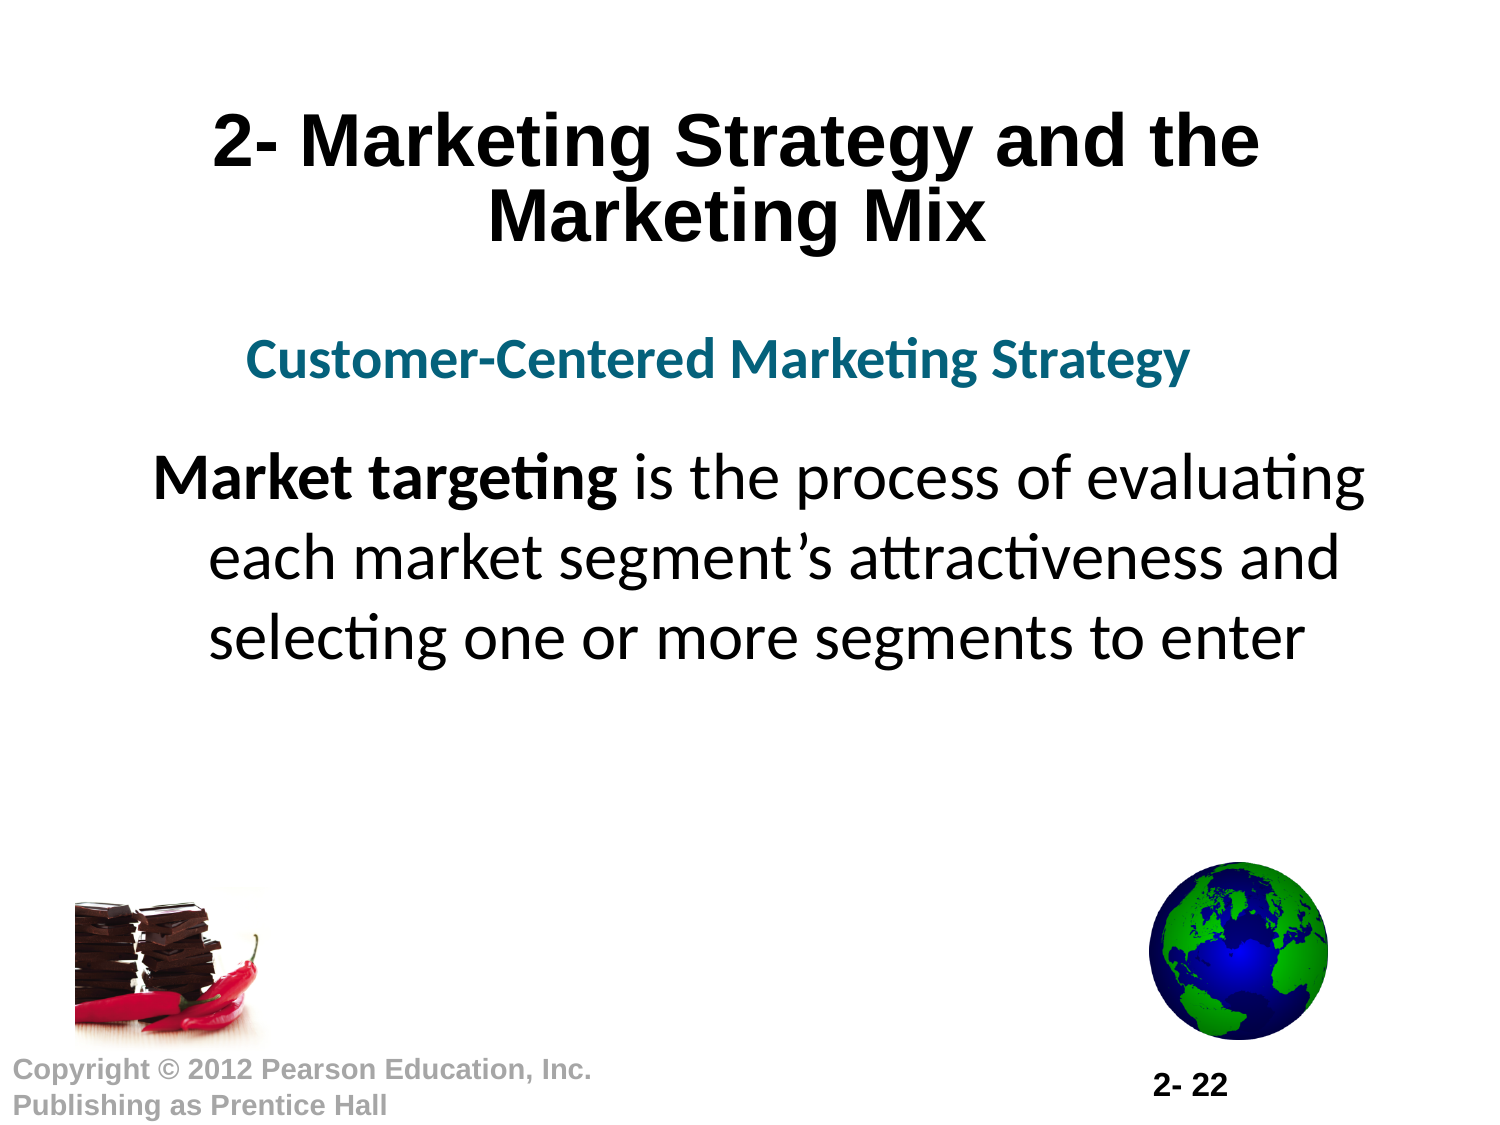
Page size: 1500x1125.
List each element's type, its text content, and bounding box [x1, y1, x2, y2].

picture [1149, 862, 1328, 1041]
list Market targeting is the process of evaluating each market segment’s attractiveness and selecting one or more segments to enter [137, 424, 1413, 701]
list Customer-Centered Marketing Strategy [0, 312, 1438, 363]
title 2- Marketing Strategy and the Marketing Mix [99, 87, 1376, 276]
picture [75, 887, 275, 1054]
